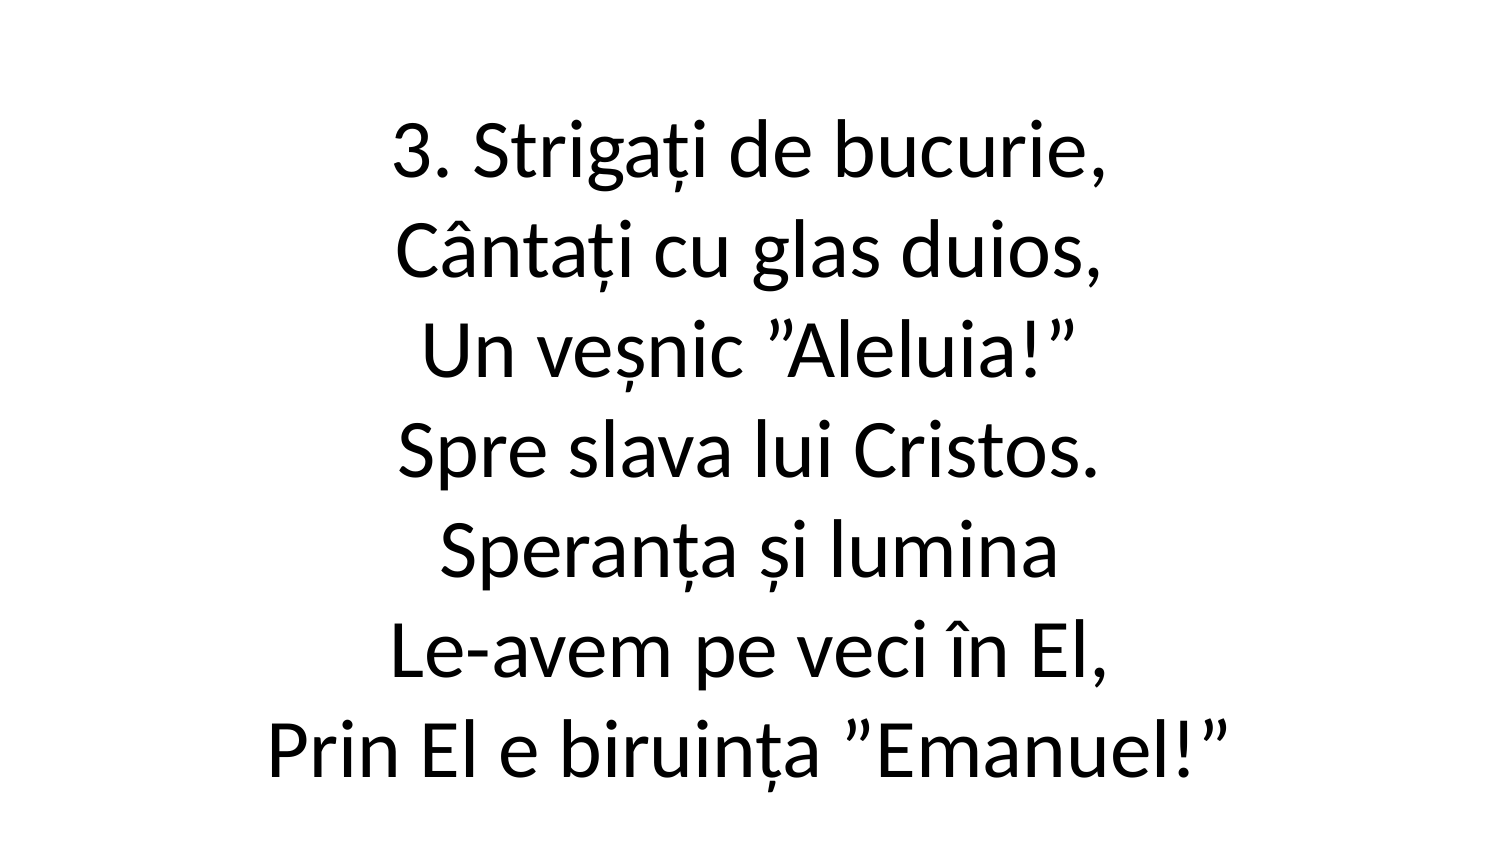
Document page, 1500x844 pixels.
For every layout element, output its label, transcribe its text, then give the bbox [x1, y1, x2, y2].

text_box 3. Strigați de bucurie, Cântați cu glas duios, Un veșnic ”Aleluia!” Spre slava lui Cristos. Speranța și lumina Le-avem pe veci în El, Prin El e biruința ”Emanuel!” [251, 42, 1249, 802]
